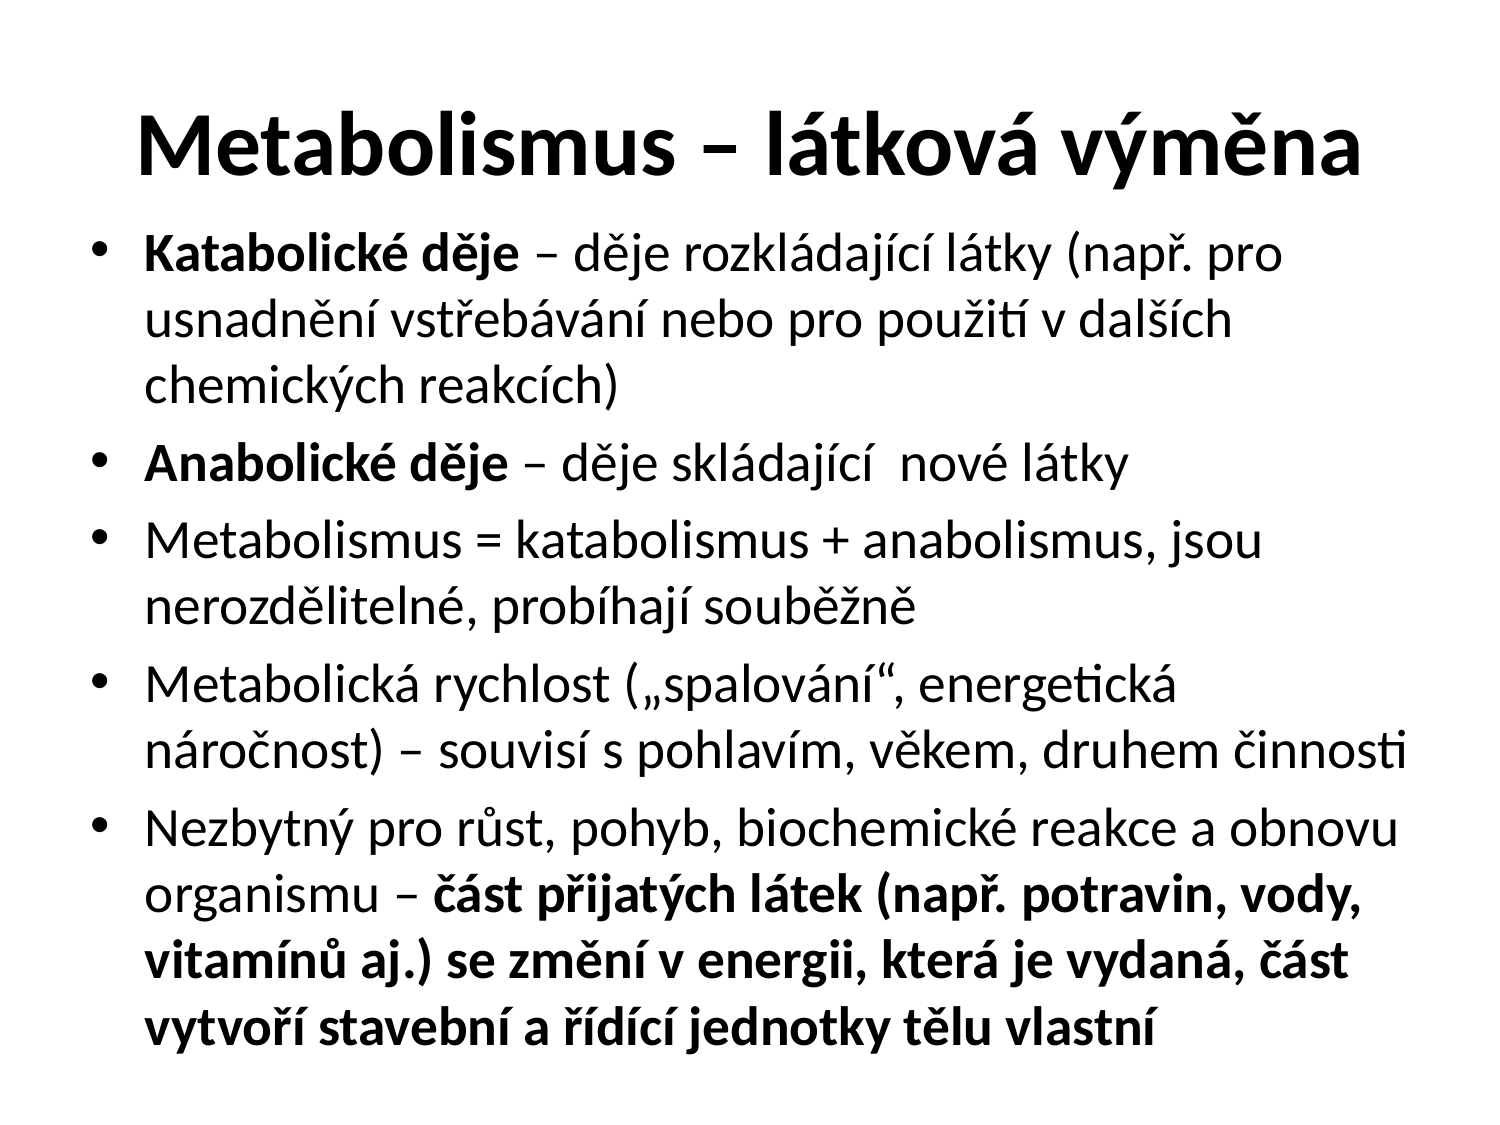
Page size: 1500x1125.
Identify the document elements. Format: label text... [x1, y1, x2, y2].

title Metabolismus – látková výměna [75, 45, 1425, 208]
list Katabolické děje – děje rozkládající látky (např. pro usnadnění vstřebávání nebo pro použití v dalších chemických reakcích) Anabolické děje – děje skládající nové látky Metabolismus = katabolismus + anabolismus, jsou nerozdělitelné, probíhají souběžně Metabolická rychlost („spalování“, energetická náročnost) – souvisí s pohlavím, věkem, druhem činnosti Nezbytný pro růst, pohyb, biochemické reakce a obnovu organismu – část přijatých látek (např. potravin, vody, vitamínů aj.) se změní v energii, která je vydaná, část vytvoří stavební a řídící jednotky tělu vlastní [75, 208, 1425, 1083]
